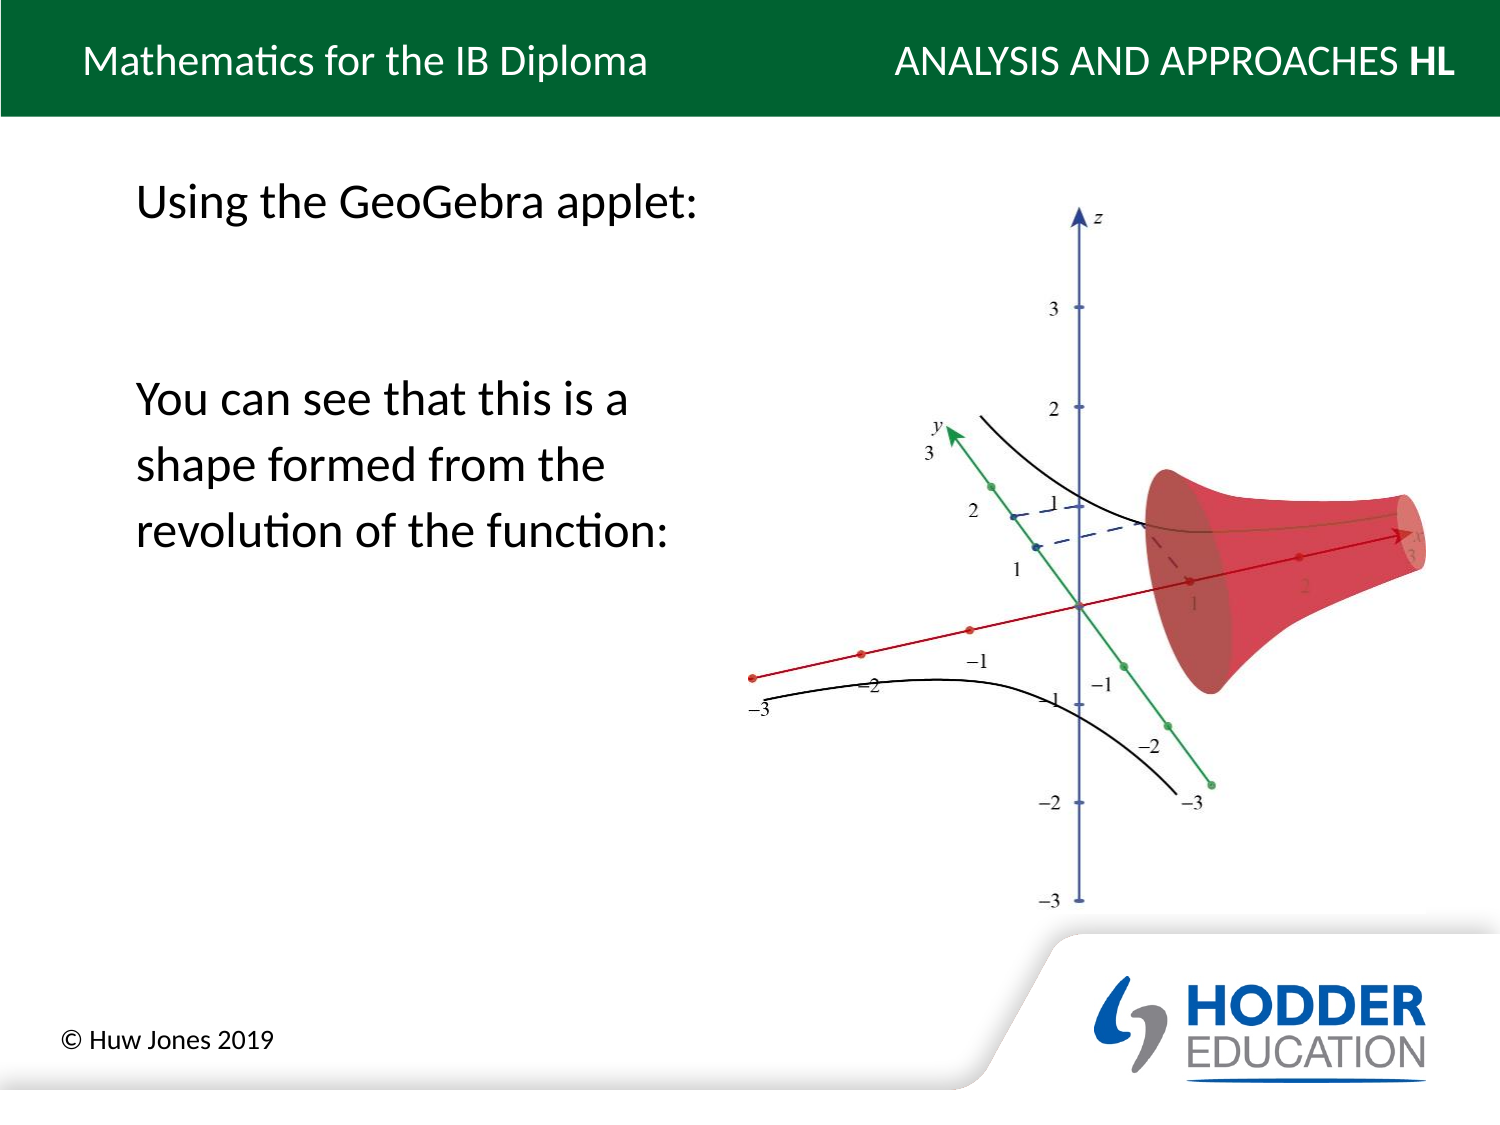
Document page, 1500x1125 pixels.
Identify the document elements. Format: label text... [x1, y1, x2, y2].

text_box Mathematics for the IB Diploma ANALYSIS AND APPROACHES HL [0, 0, 1500, 118]
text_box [0, 898, 1500, 1125]
picture [748, 206, 1426, 914]
text_box Using the GeoGebra applet: [135, 168, 1297, 229]
